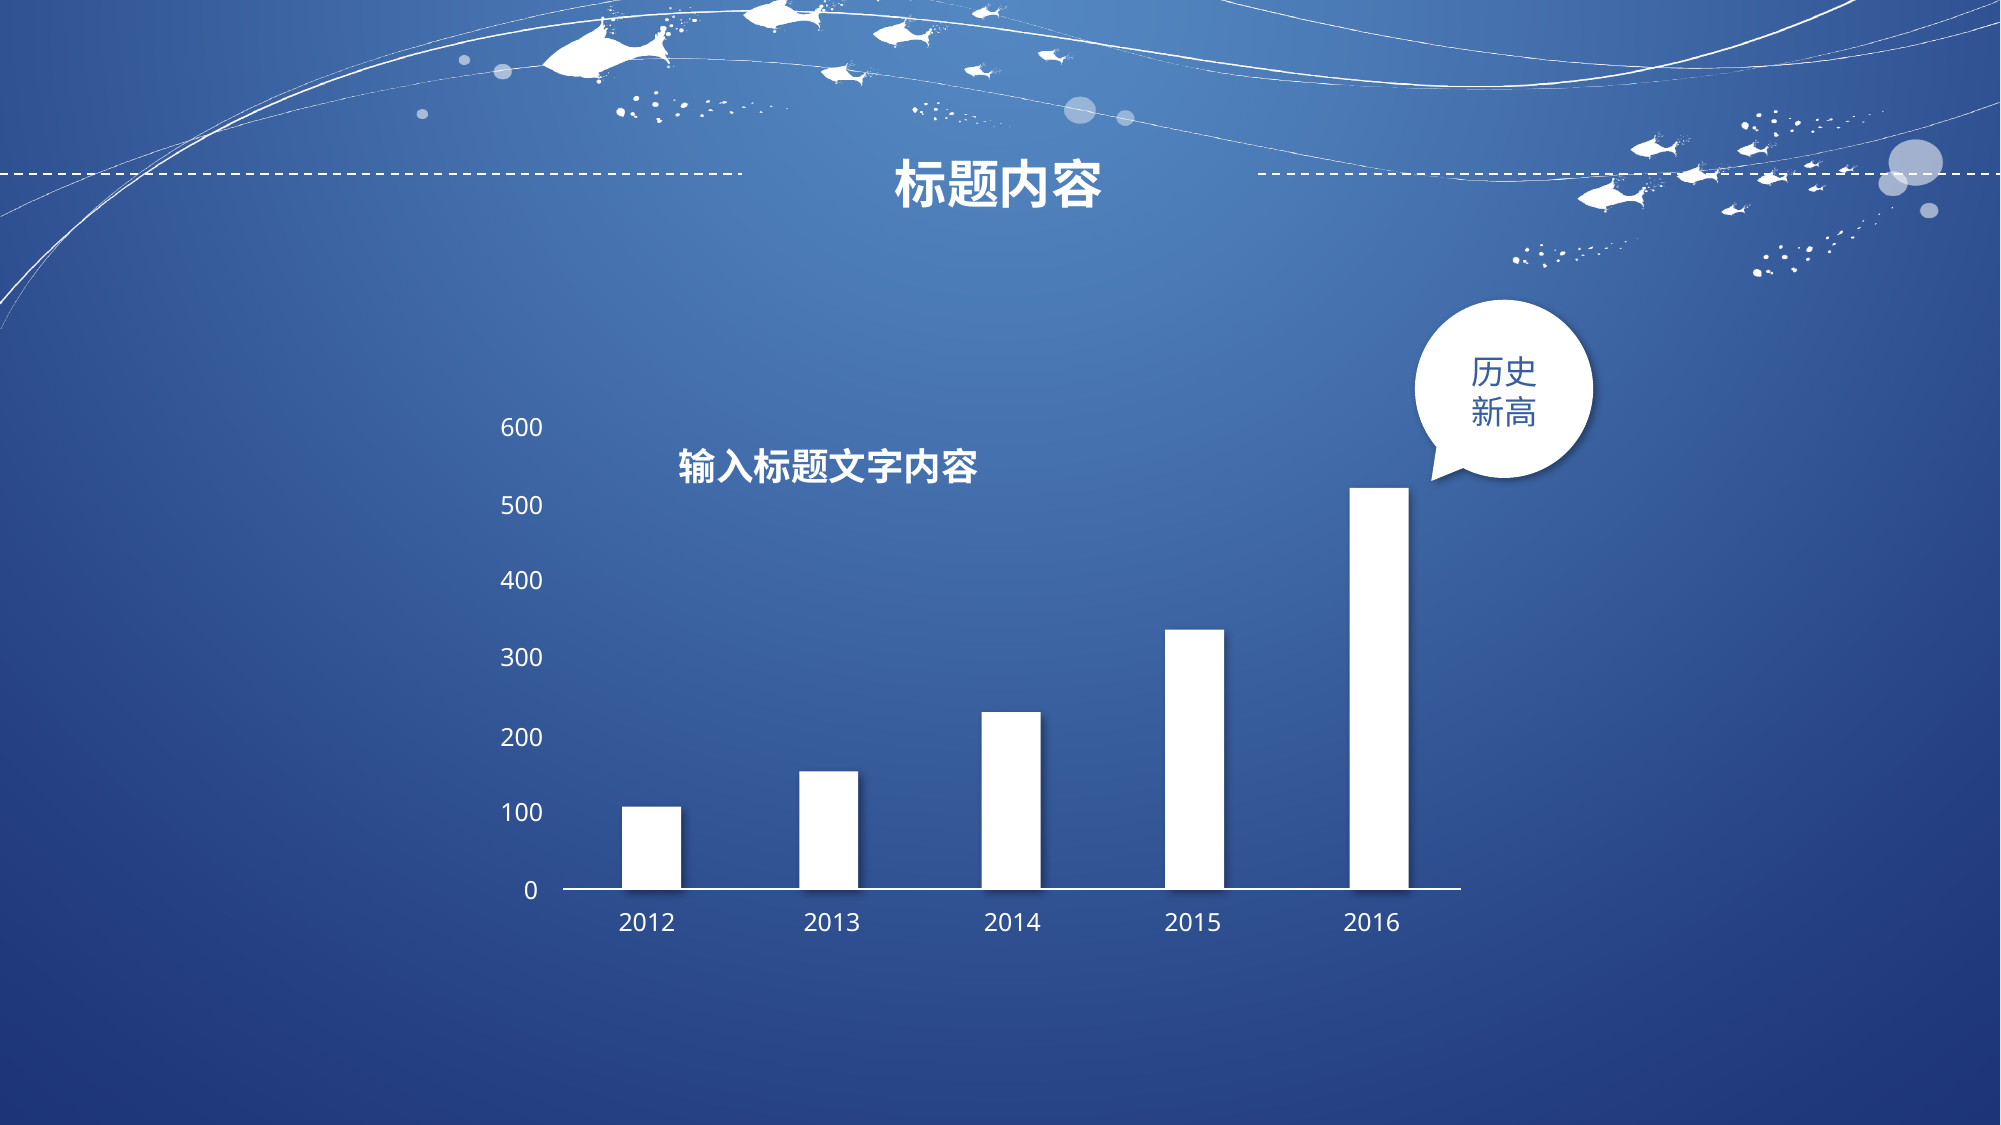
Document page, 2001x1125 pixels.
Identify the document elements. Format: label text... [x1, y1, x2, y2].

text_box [485, 404, 611, 913]
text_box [603, 898, 1430, 945]
text_box [1413, 329, 1595, 483]
text_box [1164, 628, 1225, 888]
text_box [981, 711, 1042, 888]
text_box 历史新高 [1456, 344, 1575, 439]
text_box [621, 806, 682, 888]
text_box [798, 770, 859, 888]
text_box 输入标题文字内容 [664, 435, 1022, 496]
text_box [1348, 487, 1410, 888]
picture [0, 0, 2001, 1125]
